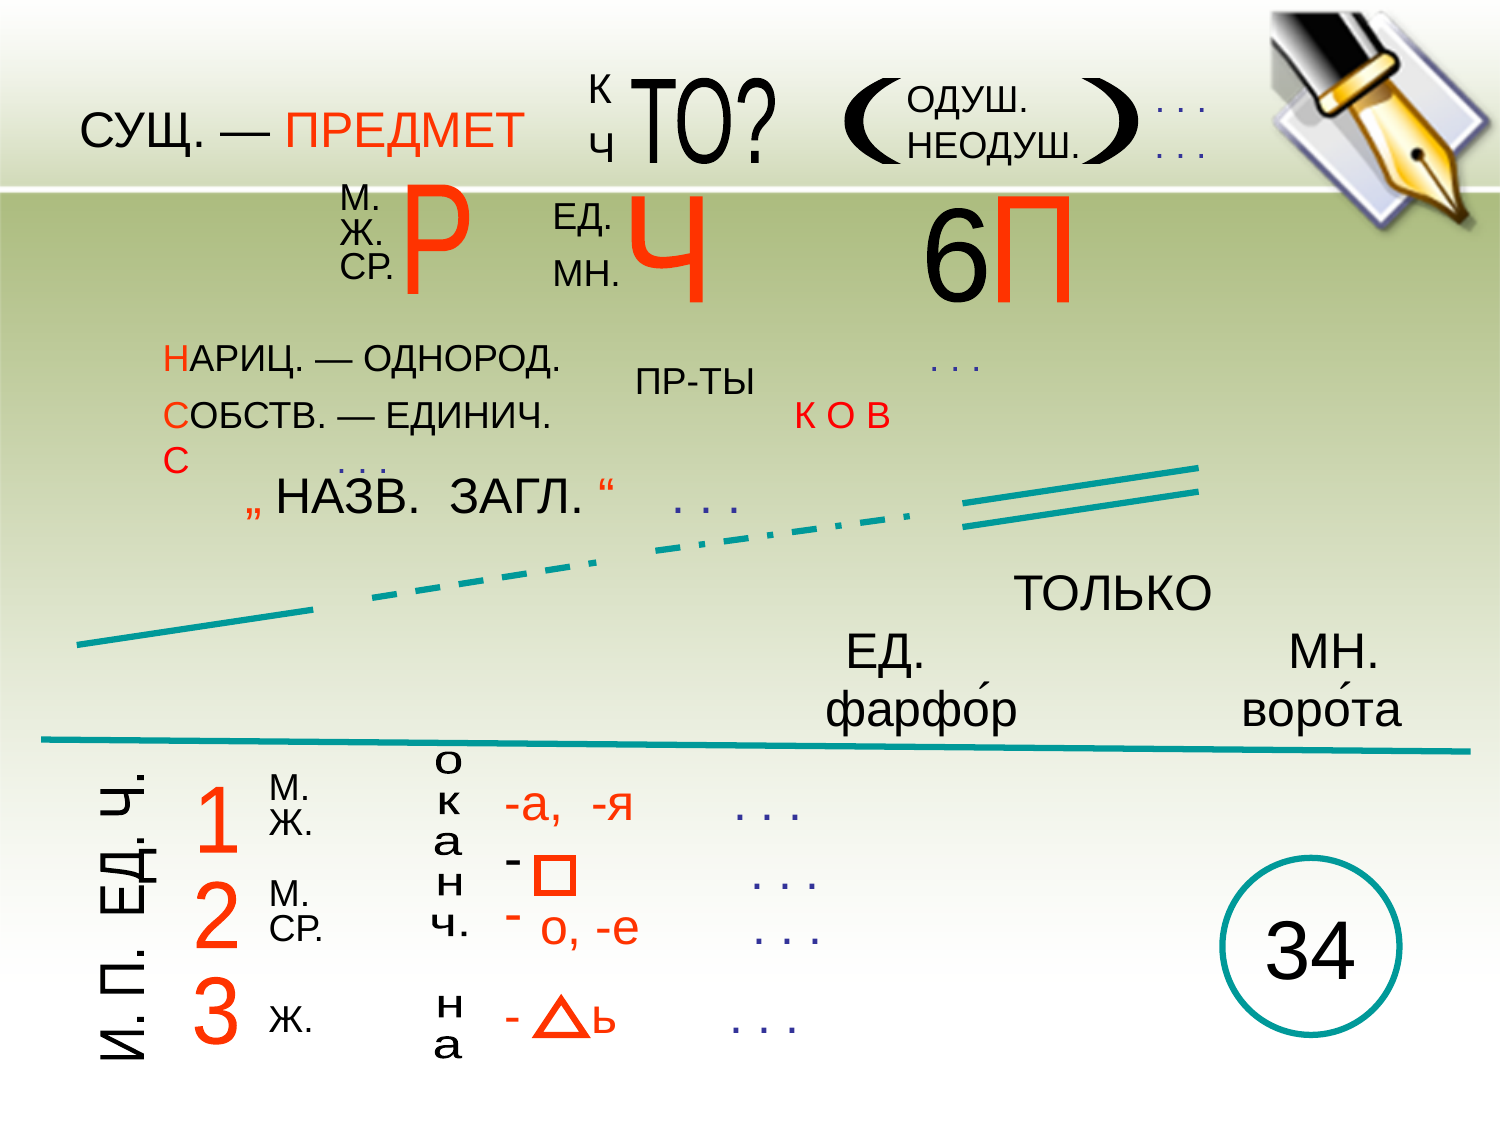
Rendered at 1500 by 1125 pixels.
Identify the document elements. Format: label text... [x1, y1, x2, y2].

text_box 34 [1222, 857, 1400, 1035]
text_box М. Ж. СР. [324, 184, 443, 292]
text_box [537, 999, 585, 1035]
text_box ТОЛЬКО ЕД. МН. фарфо́р воро́та [773, 491, 1454, 741]
text_box М. Ж. [253, 774, 372, 848]
text_box [537, 857, 573, 894]
text_box ЕД. МН. [537, 184, 680, 302]
text_box М. СР. [253, 881, 408, 954]
text_box СУЩ. — ПРЕДМЕТ [64, 90, 550, 165]
text_box Ж. [253, 987, 384, 1048]
text_box ОДУШ. . . . НЕОДУШ. . . . [891, 78, 1447, 173]
picture [0, 0, 1500, 1125]
text_box ПР-ТЫ [620, 349, 833, 410]
text_box НАРИЦ. — ОДНОРОД. . . . СОБСТВ. — ЕДИНИЧ. К О В С . . . [147, 326, 1140, 489]
text_box К Ч [572, 66, 632, 177]
text_box . . . о, -е . . . [490, 857, 916, 958]
text_box „ НАЗВ. ЗАГЛ. “ . . . [230, 456, 833, 531]
text_box -а, -я . . . [490, 763, 845, 838]
text_box - ь . . . [490, 976, 904, 1051]
